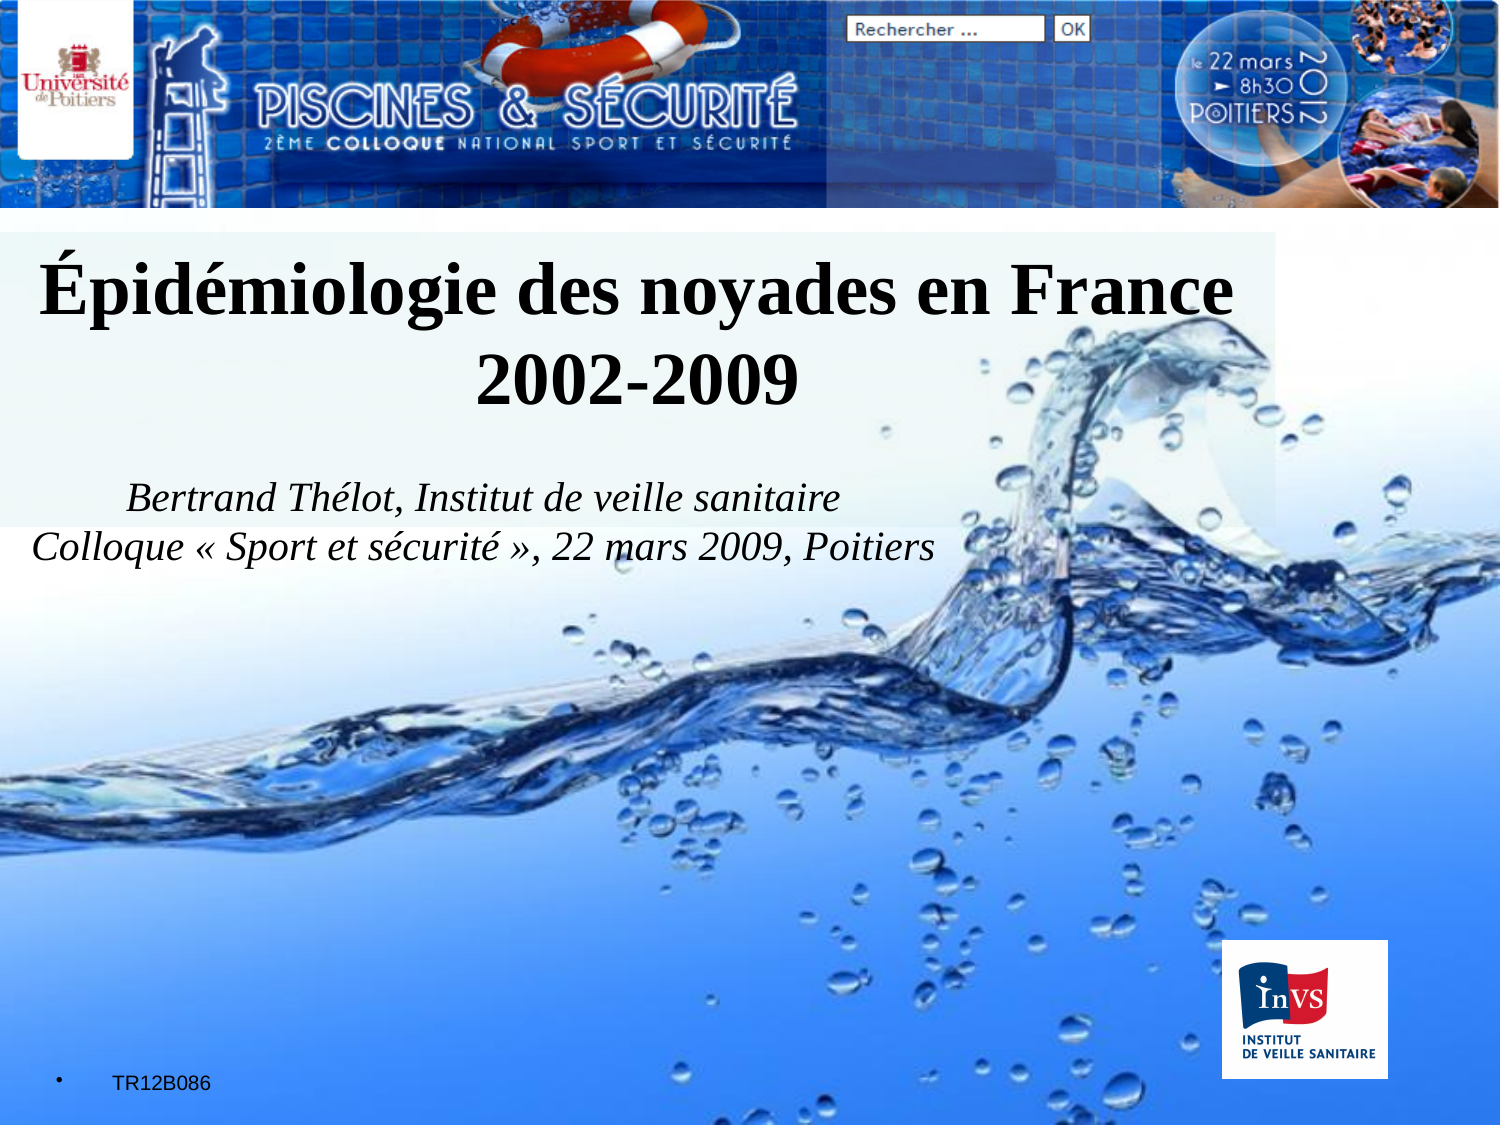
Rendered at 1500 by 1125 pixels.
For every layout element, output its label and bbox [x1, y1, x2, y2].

text_box [1222, 940, 1388, 1079]
picture [0, 0, 1500, 1125]
